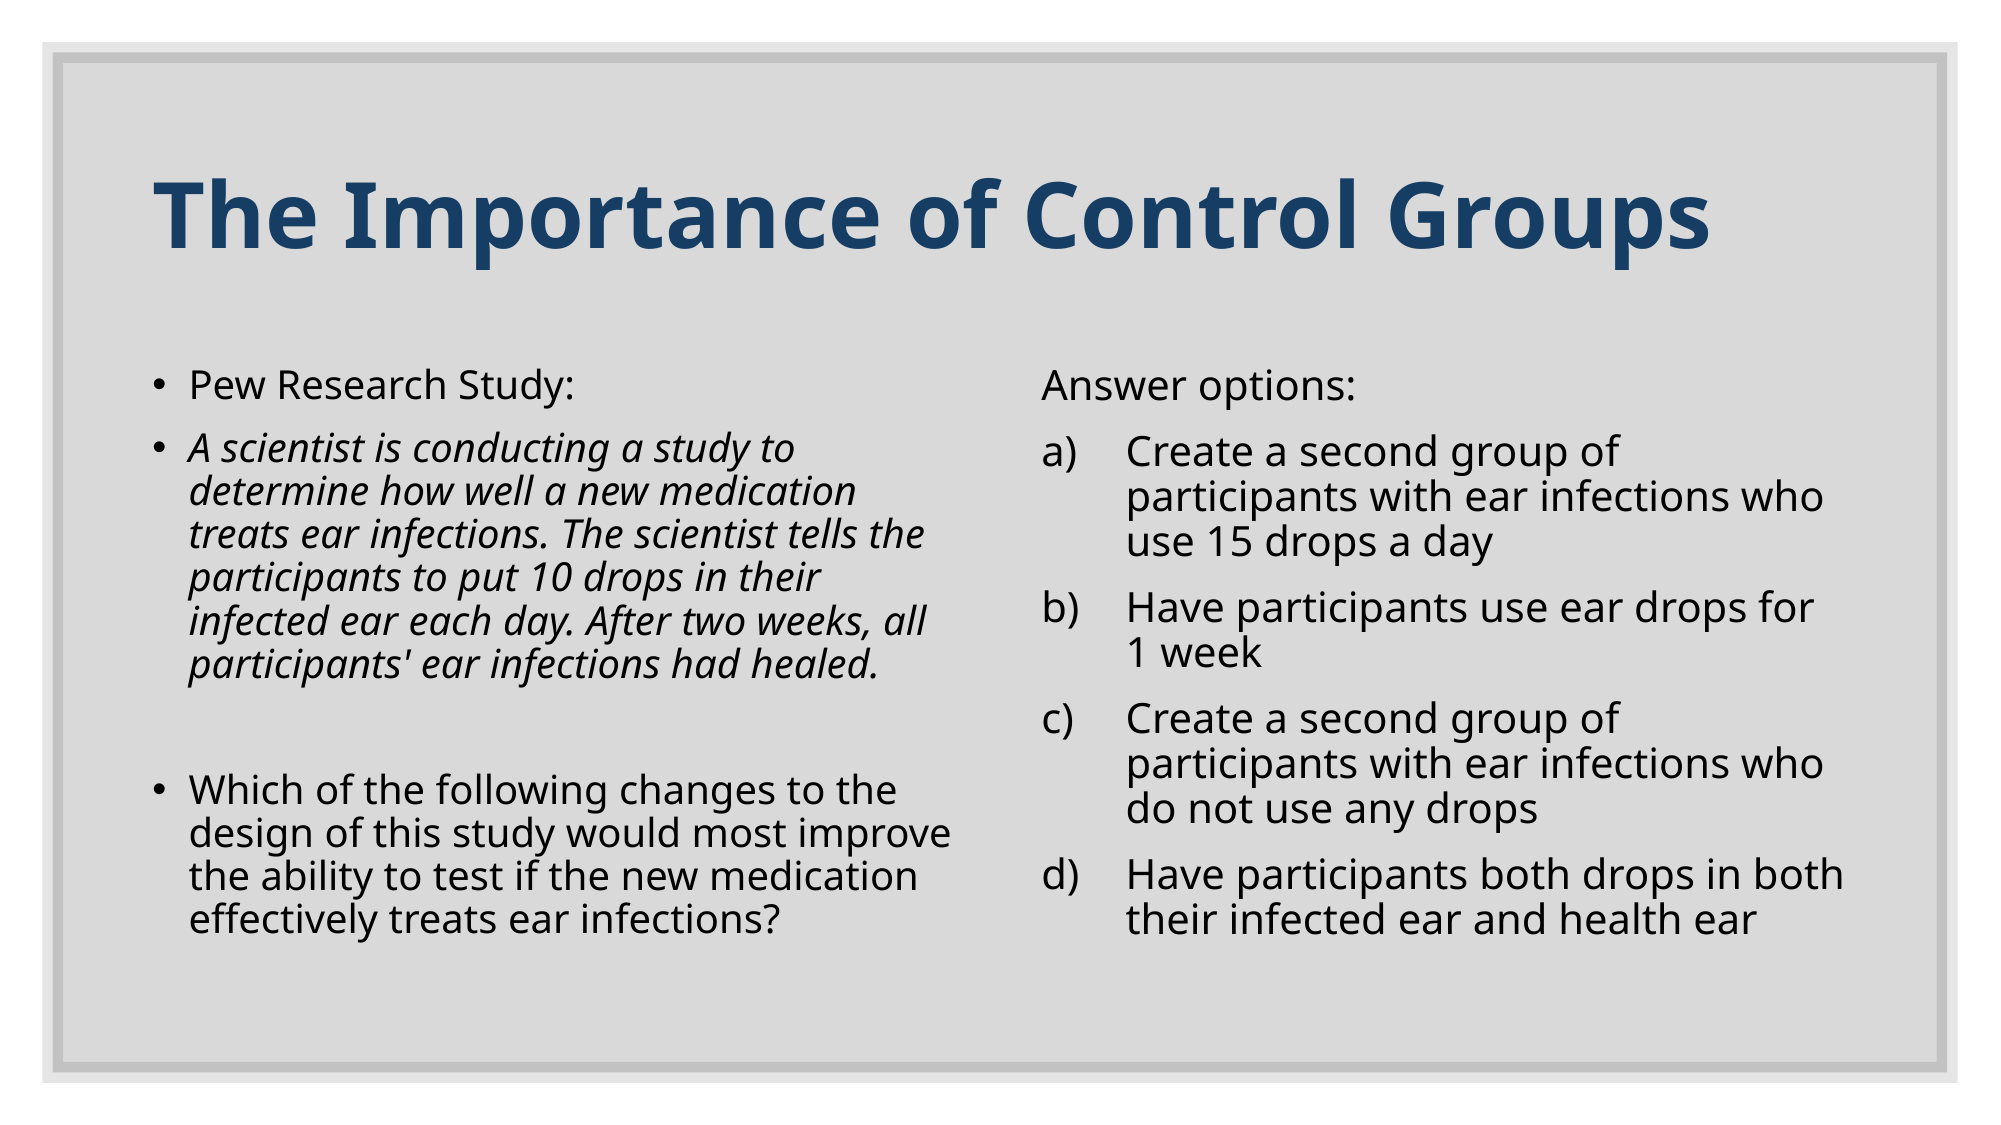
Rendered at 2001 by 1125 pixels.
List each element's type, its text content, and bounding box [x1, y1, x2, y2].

text_box [51, 51, 1949, 1074]
title The Importance of Control Groups [137, 109, 1863, 328]
list Answer options: Create a second group of participants with ear infections who use 15 drops a day Have participants use ear drops for 1 week Create a second group of participants with ear infections who do not use any drops Have participants both drops in both their infected ear and health ear [1026, 357, 1863, 980]
list Pew Research Study: A scientist is conducting a study to determine how well a new medication treats ear infections. The scientist tells the participants to put 10 drops in their infected ear each day. After two weeks, all participants' ear infections had healed. Which of the following changes to the design of this study would most improve the ability to test if the new medication effectively treats ear infections? [137, 357, 974, 980]
